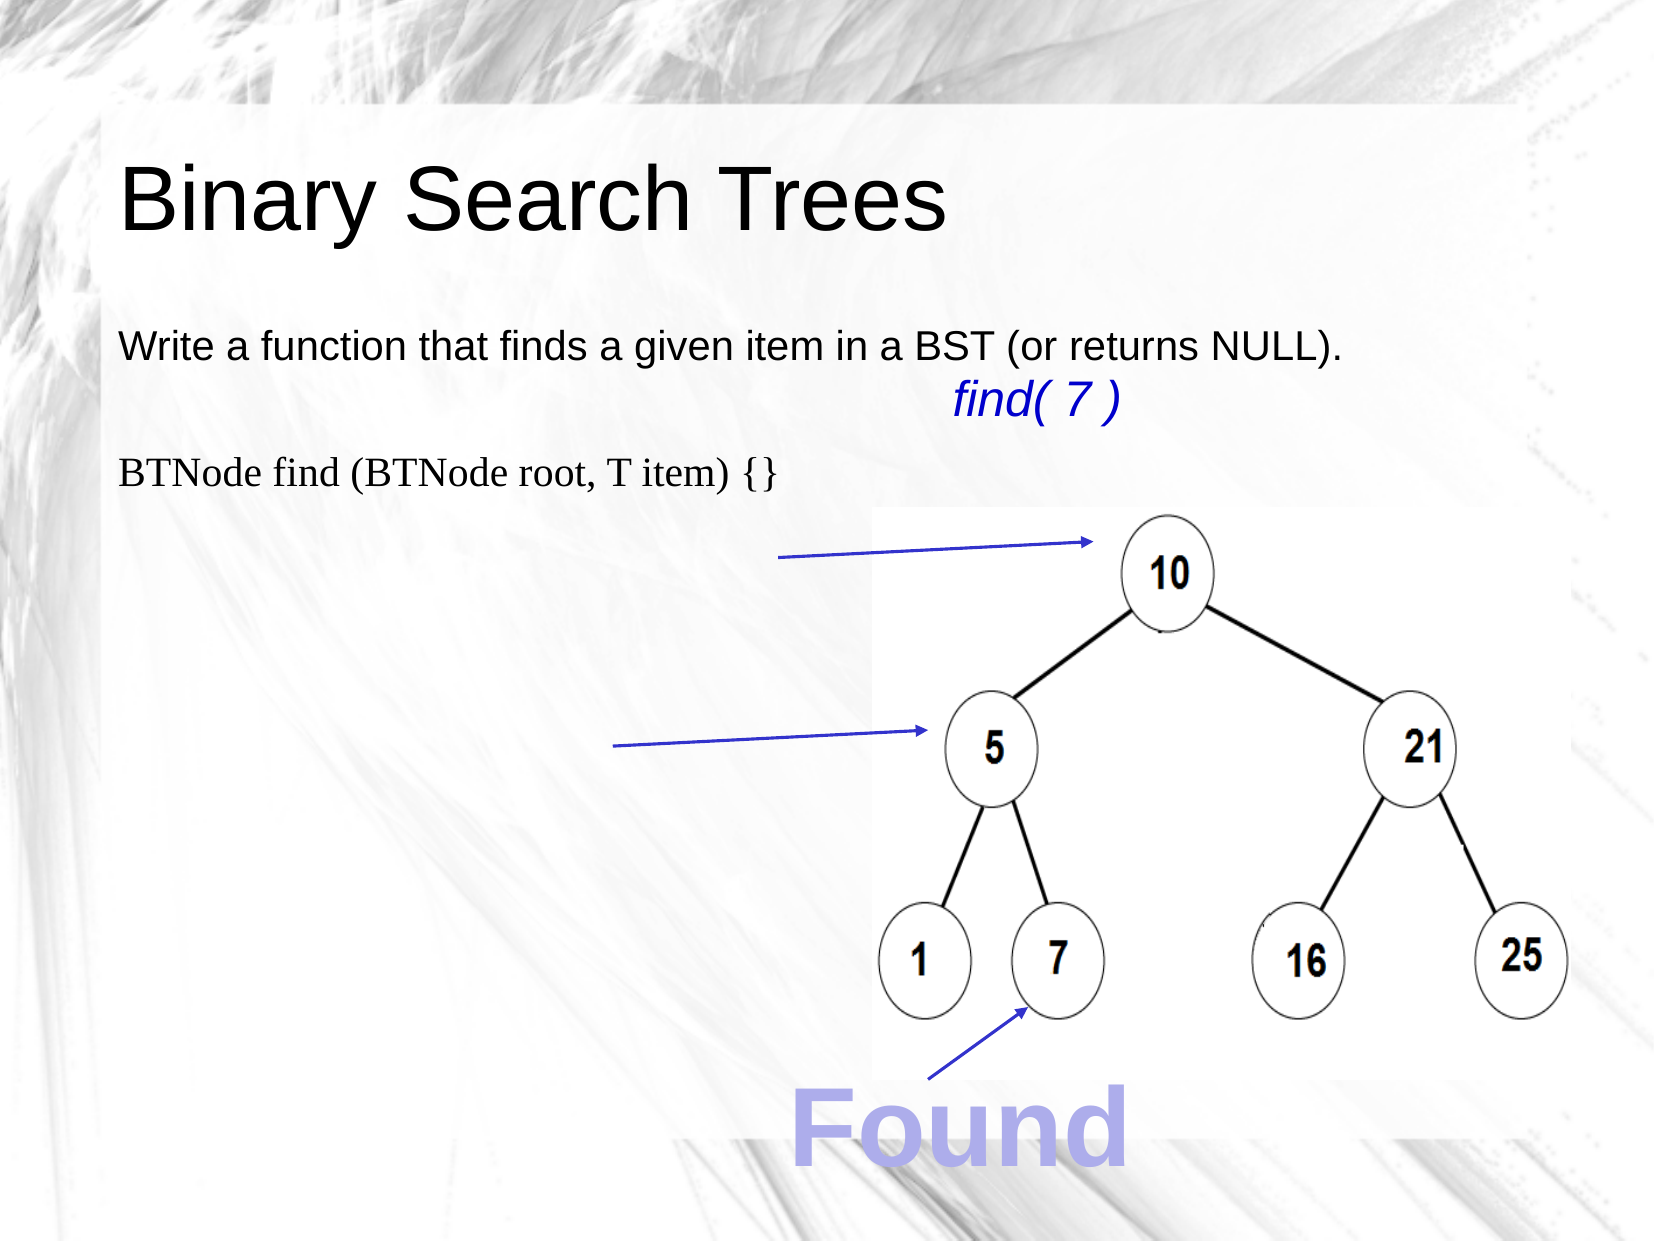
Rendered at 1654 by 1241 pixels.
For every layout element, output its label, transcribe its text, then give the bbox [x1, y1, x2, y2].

text_box find( 7 ) [937, 364, 1176, 435]
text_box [928, 1007, 1029, 1080]
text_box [612, 730, 929, 747]
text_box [778, 541, 1094, 558]
text_box Found [773, 1058, 1148, 1200]
title Binary Search Trees [118, 93, 1506, 299]
picture [0, 0, 1654, 1241]
list Write a function that finds a given item in a BST (or returns NULL). BTNode find (BTNode root, T item) {} [118, 319, 1571, 1109]
